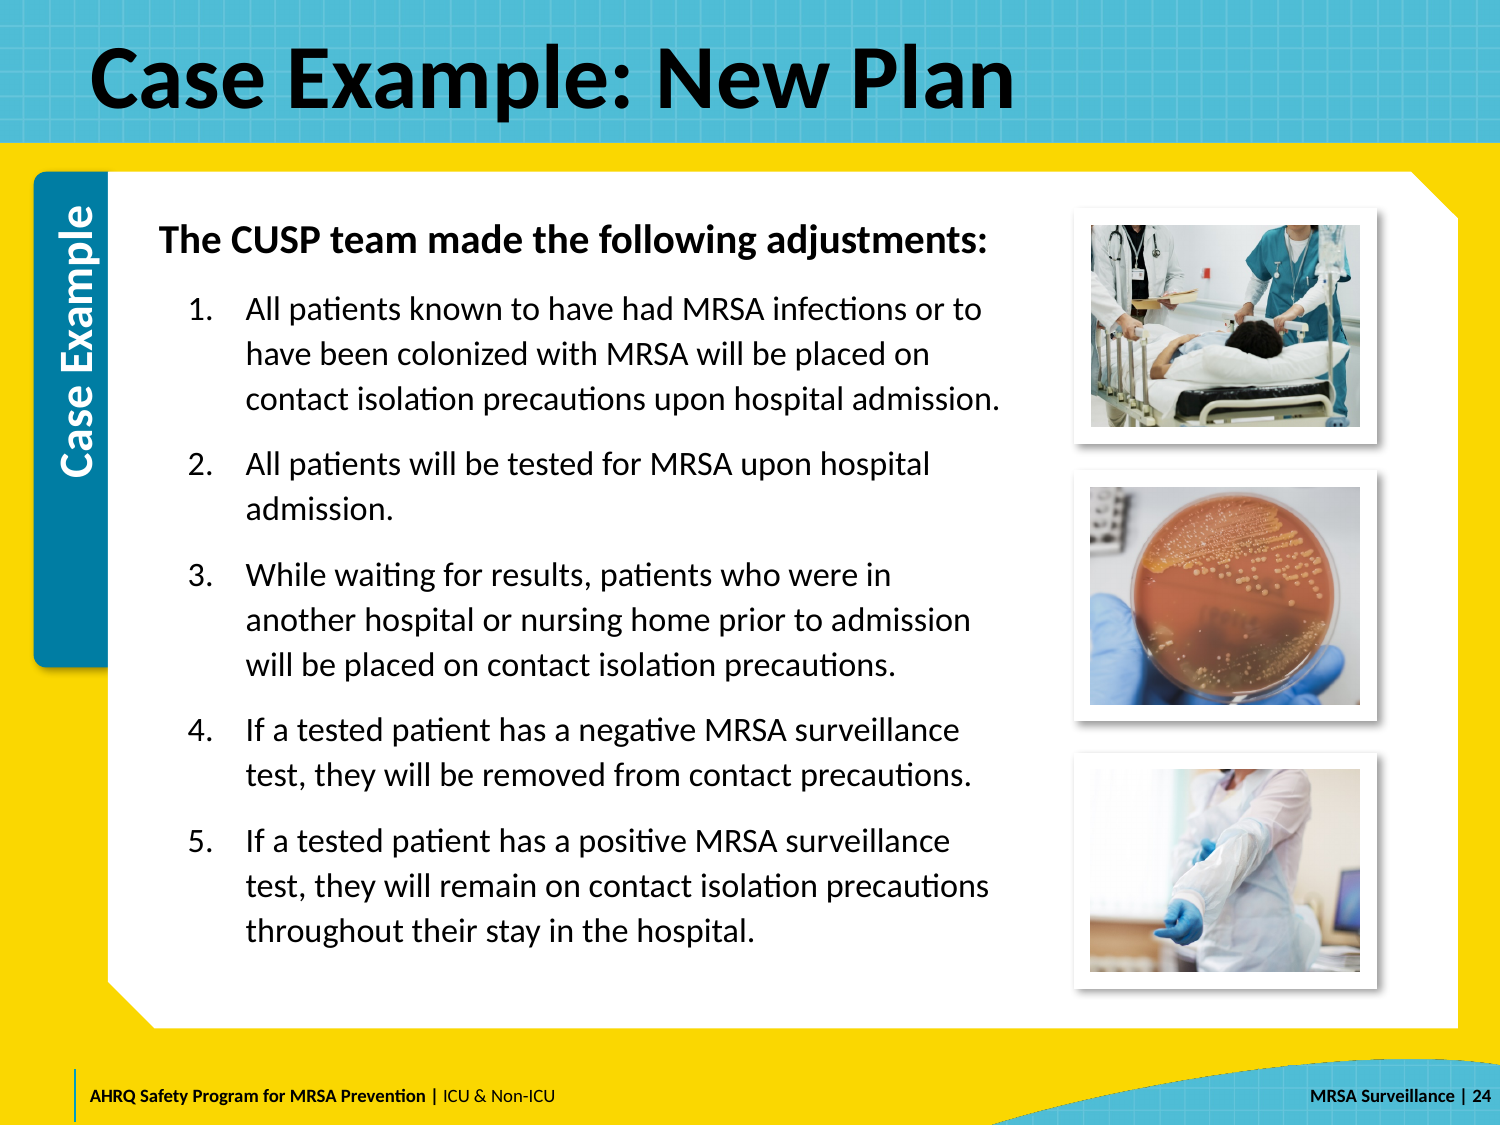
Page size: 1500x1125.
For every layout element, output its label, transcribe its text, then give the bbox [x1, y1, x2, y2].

title Case Example: New Plan [75, 0, 1425, 150]
list The CUSP team made the following adjustments: All patients known to have had MRSA infections or to have been colonized with MRSA will be placed on contact isolation precautions upon hospital admission. All patients will be tested for MRSA upon hospital admission. While waiting for results, patients who were in another hospital or nursing home prior to admission will be placed on contact isolation precautions. If a tested patient has a negative MRSA surveillance test, they will be removed from contact precautions. If a tested patient has a positive MRSA surveillance test, they will remain on contact isolation precautions throughout their stay in the hospital. [143, 199, 1023, 1036]
slide_number | 24 [1455, 1065, 1500, 1125]
picture [0, 0, 1500, 1125]
